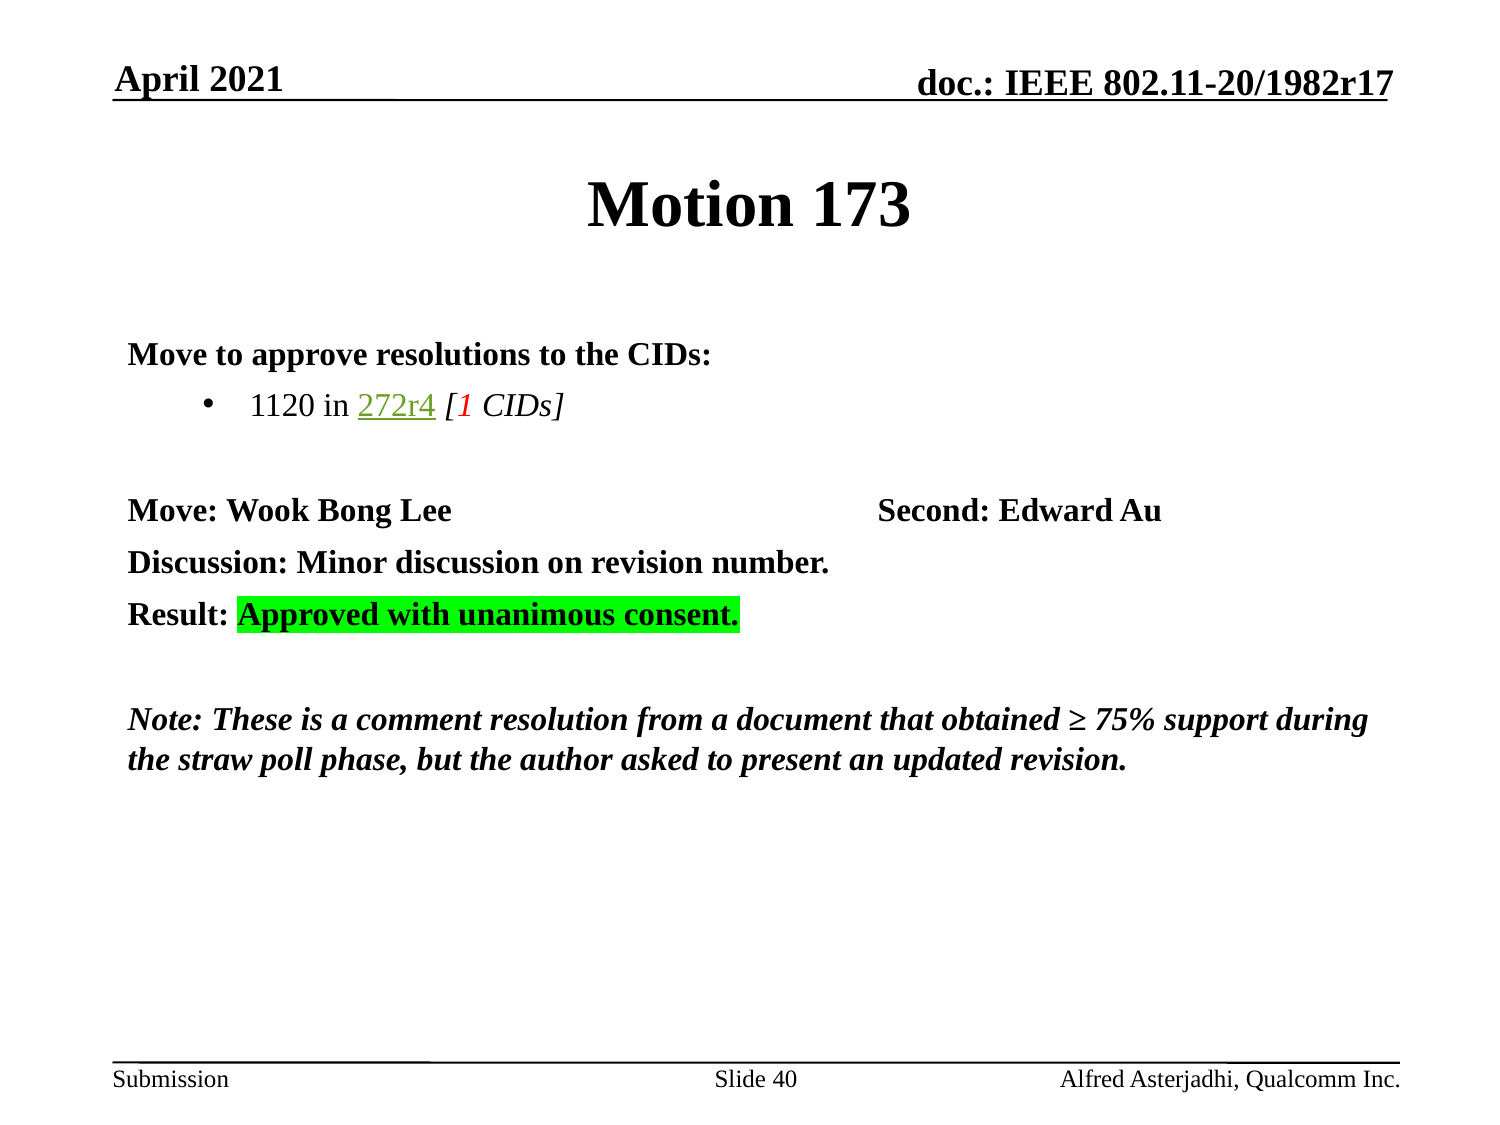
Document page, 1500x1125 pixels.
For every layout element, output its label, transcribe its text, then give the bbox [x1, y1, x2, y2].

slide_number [114, 54, 423, 100]
slide_number Slide 40 [712, 1061, 800, 1123]
footer Alfred Asterjadhi, Qualcomm Inc. [878, 1061, 1402, 1093]
title Motion 173 [112, 112, 1388, 288]
list Move to approve resolutions to the CIDs: 1120 in 272r4 [1 CIDs] Move: Wook Bong Lee Second: Edward Au Discussion: Minor discussion on revision number. Result: Approved with unanimous consent. Note: These is a comment resolution from a document that obtained ≥ 75% support during the straw poll phase, but the author asked to present an updated revision. [112, 324, 1388, 1000]
